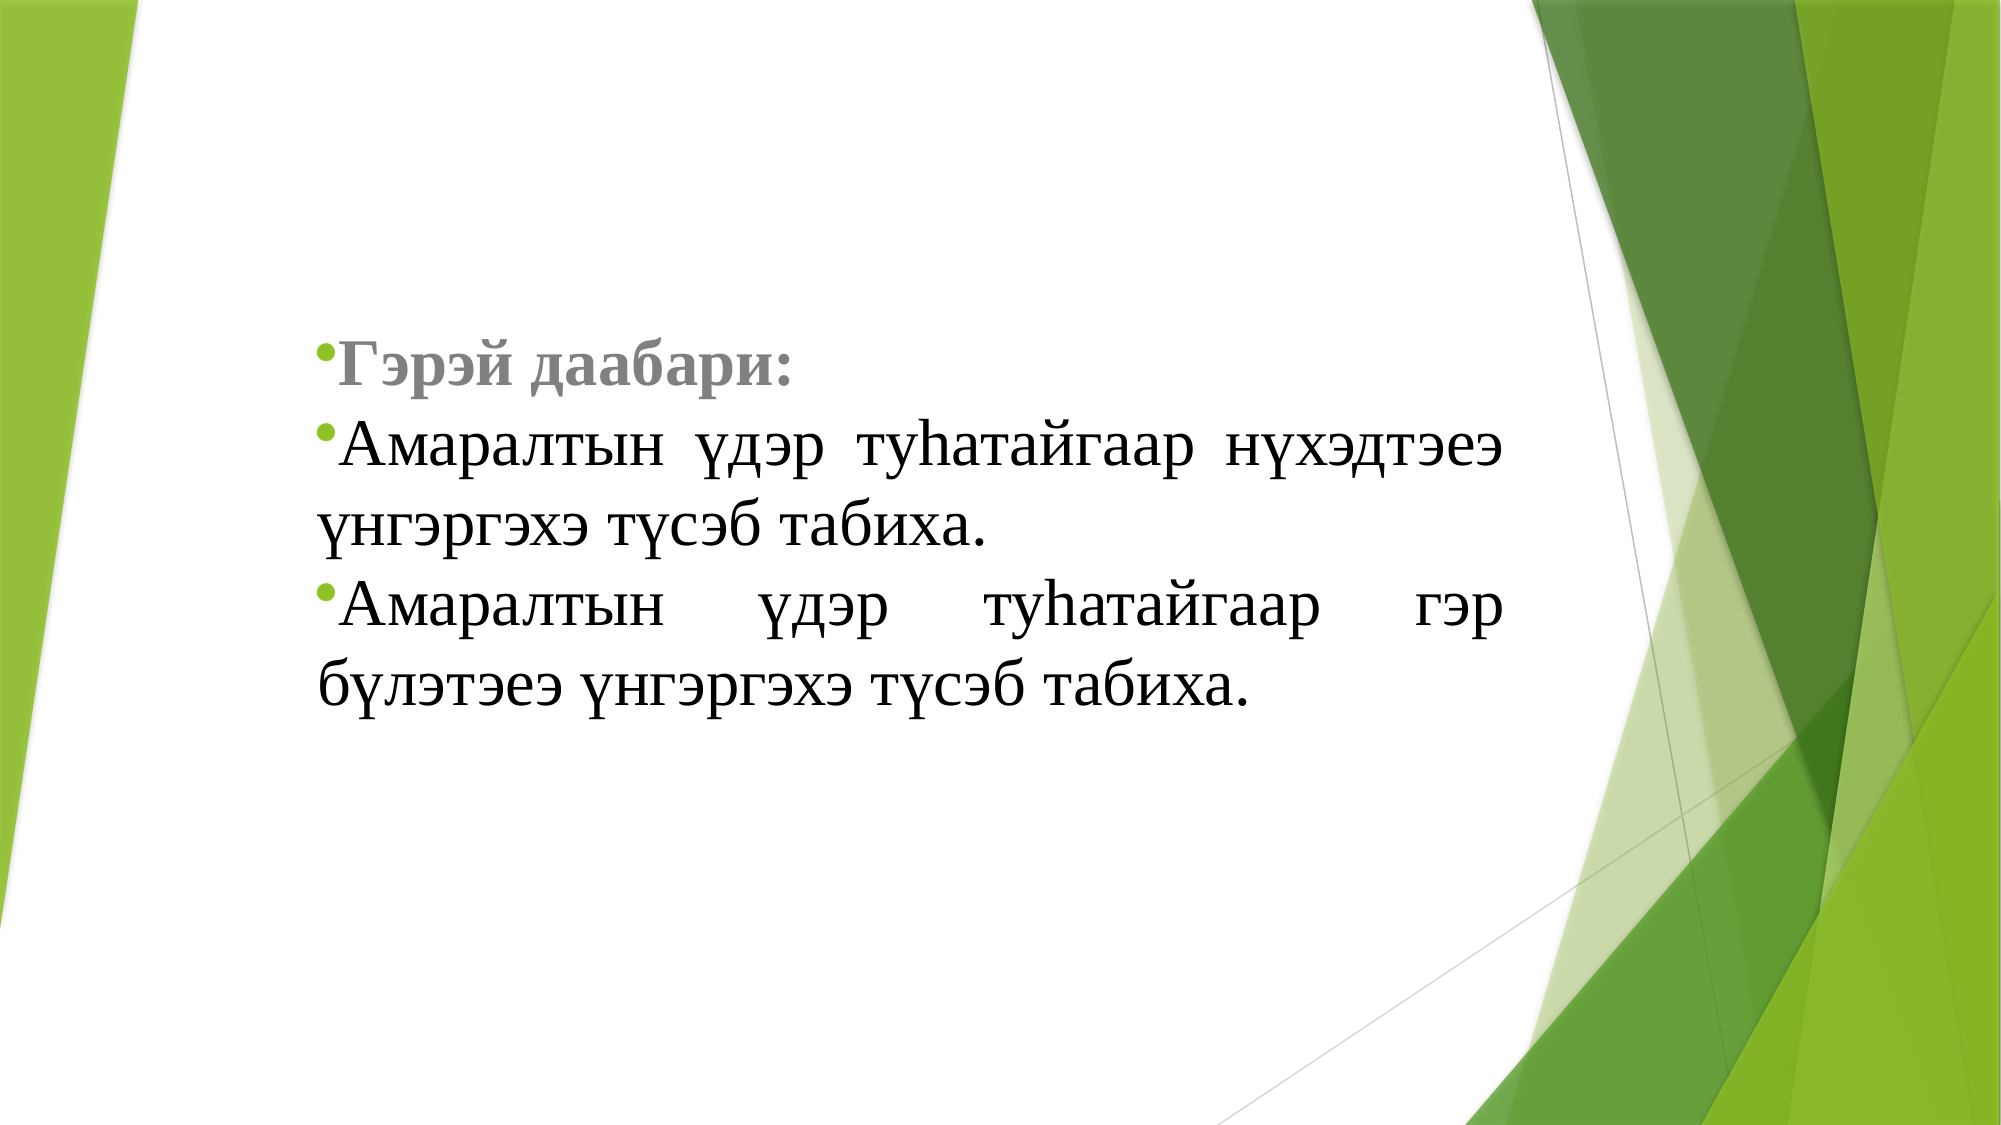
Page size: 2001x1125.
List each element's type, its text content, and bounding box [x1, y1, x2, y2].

subtitle Гэрэй даабари: Амаралтын үдэр туhатайгаар нүхэдтэеэ үнгэргэхэ түсэб табиха. Амаралтын үдэр туhатайгаар гэр бүлэтэеэ үнгэргэхэ түсэб табиха. [302, 271, 1522, 845]
